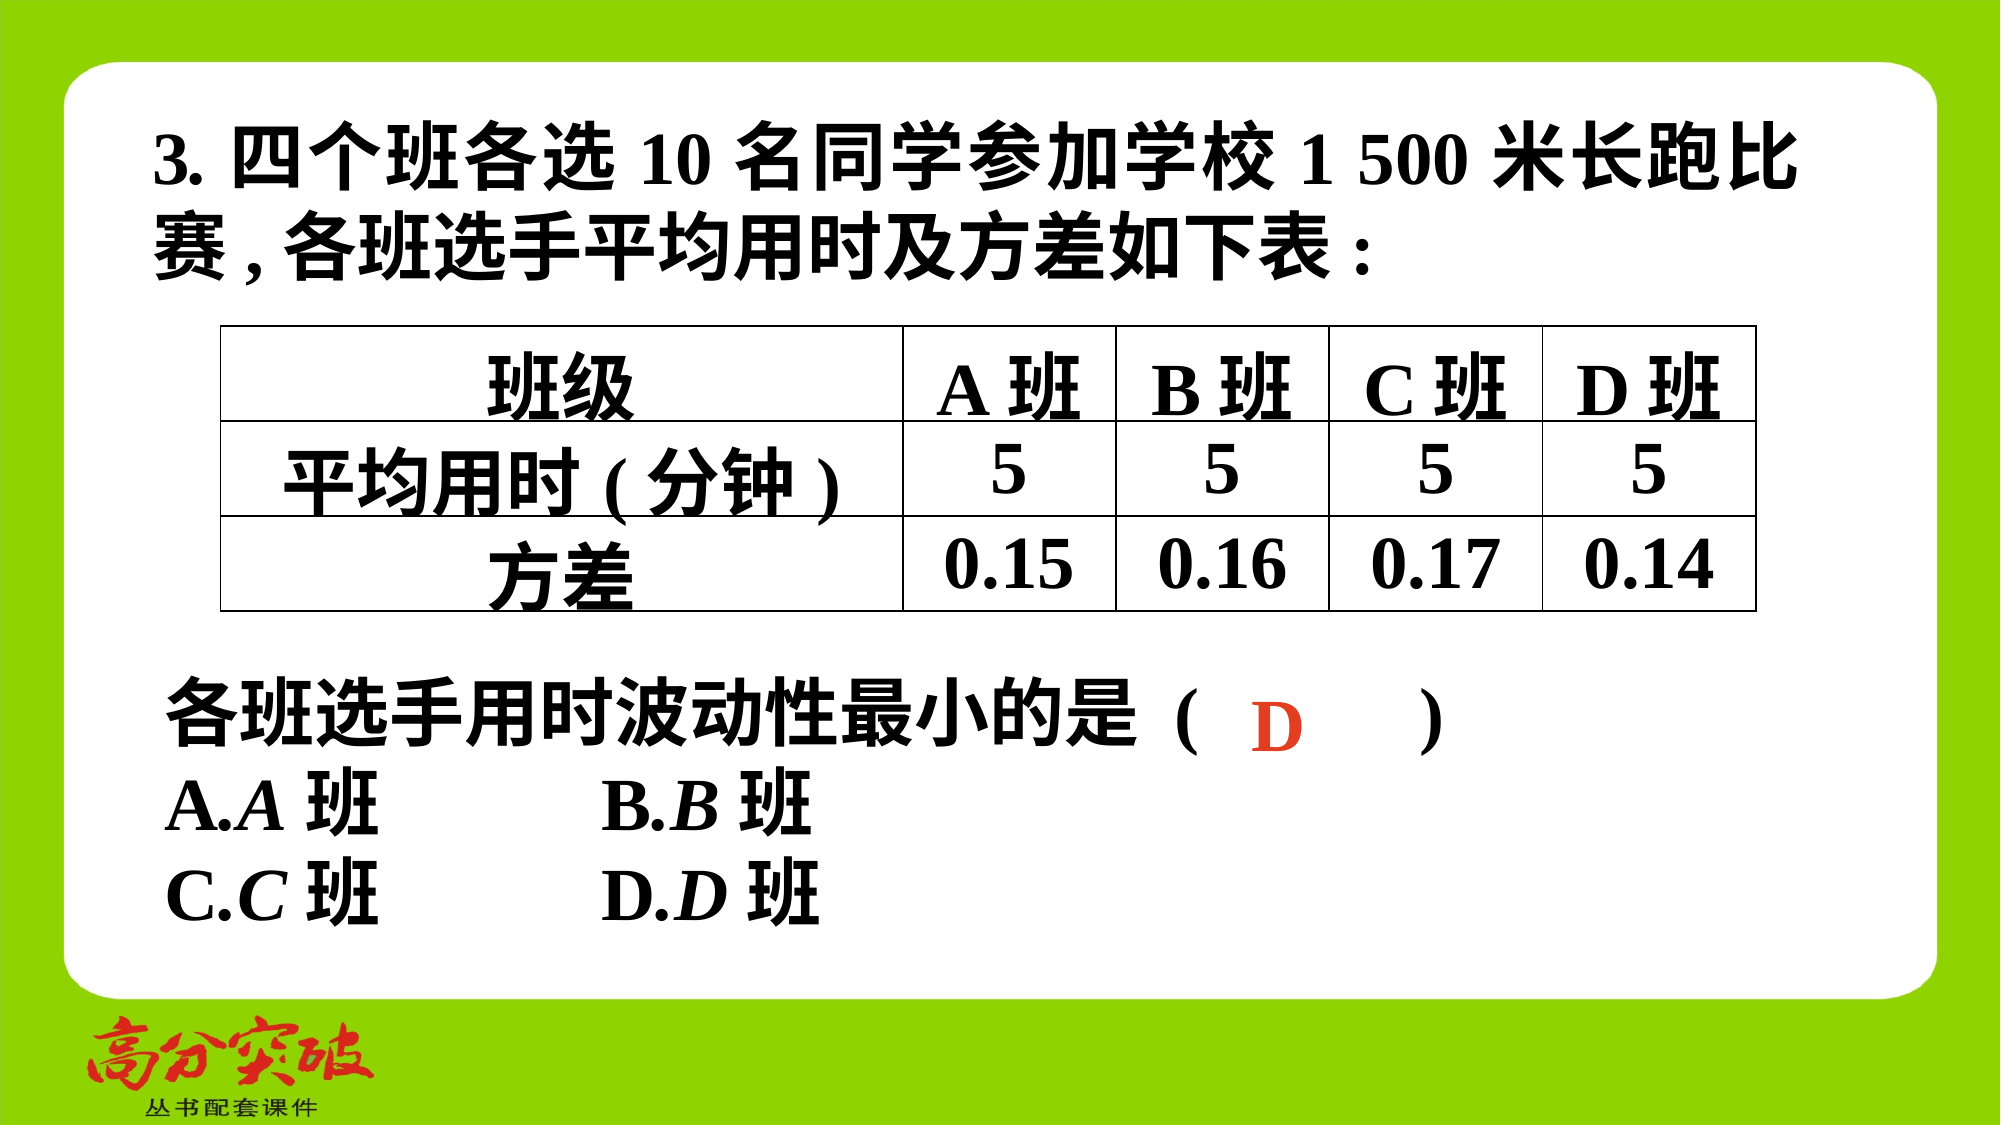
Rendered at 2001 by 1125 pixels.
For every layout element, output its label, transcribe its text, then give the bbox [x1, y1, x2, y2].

table_cell 0.14 [1543, 517, 1755, 610]
table_cell 0.15 [904, 517, 1115, 610]
picture [0, 0, 2001, 1125]
table_cell 5 [1117, 422, 1328, 515]
text_box D [1236, 668, 1336, 774]
table_cell 0.16 [1117, 517, 1328, 610]
table_cell 0.17 [1330, 517, 1542, 610]
table_header A班 [904, 327, 1115, 420]
table_cell 平均用时(分钟) [221, 422, 902, 515]
table_cell 5 [1330, 422, 1542, 515]
table_header B班 [1117, 327, 1328, 420]
table_header C班 [1330, 327, 1542, 420]
table_cell 方差 [221, 517, 902, 610]
table_cell 5 [1543, 422, 1755, 515]
text_box 3.四个班各选10名同学参加学校1 500米长跑比赛,各班选手平均用时及方差如下表: [137, 101, 1815, 297]
text_box 各班选手用时波动性最小的是 ( ) A.A班 B.B班 C.C班 D.D班 [149, 658, 1626, 944]
table_header D班 [1543, 327, 1755, 420]
table_cell 5 [904, 422, 1115, 515]
table_header 班级 [221, 327, 902, 420]
